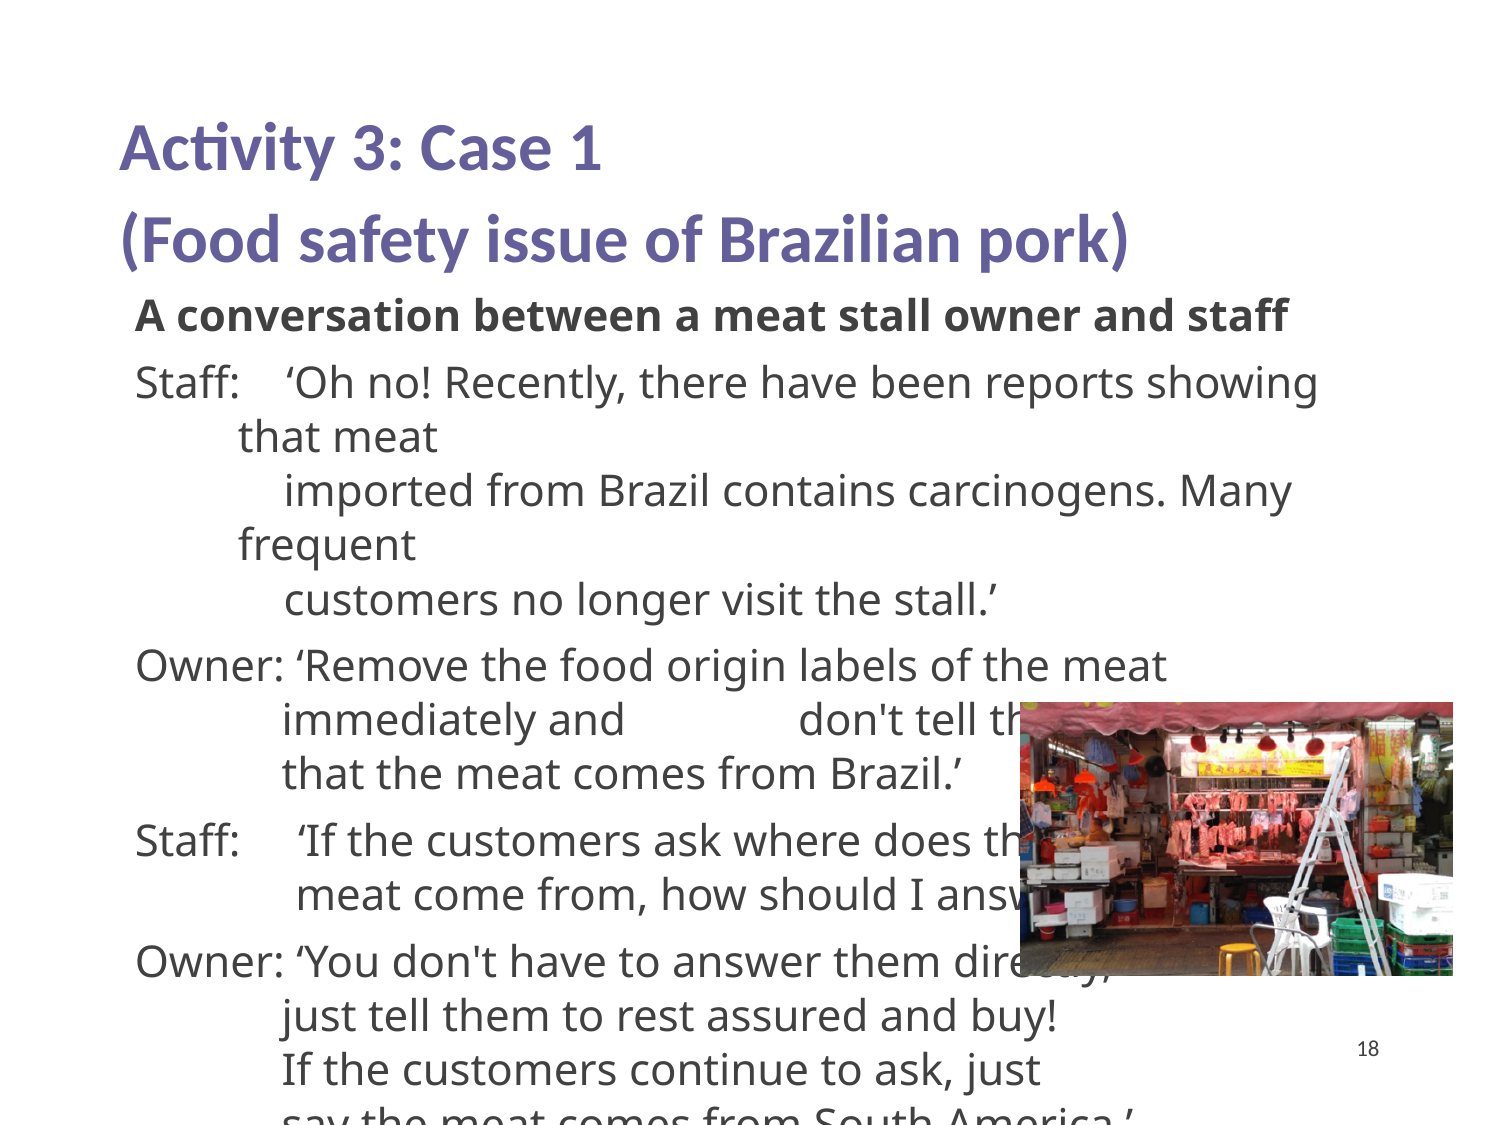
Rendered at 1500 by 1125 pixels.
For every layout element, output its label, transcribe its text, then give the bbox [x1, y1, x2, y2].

list A conversation between a meat stall owner and staff Staff: ‘Oh no! Recently, there have been reports showing that meat imported from Brazil contains carcinogens. Many frequent customers no longer visit the stall.’ Owner: ‘Remove the food origin labels of the meat immediately and don't tell the customers that the meat comes from Brazil.’ Staff: ‘If the customers ask where does the meat come from, how should I answer?’ Owner: ‘You don't have to answer them directly, just tell them to rest assured and buy! If the customers continue to ask, just say the meat comes from South America.’ [119, 278, 1387, 1060]
list Activity 3: Case 1 (Food safety issue of Brazilian pork) [119, 112, 1381, 278]
picture [1020, 702, 1453, 976]
